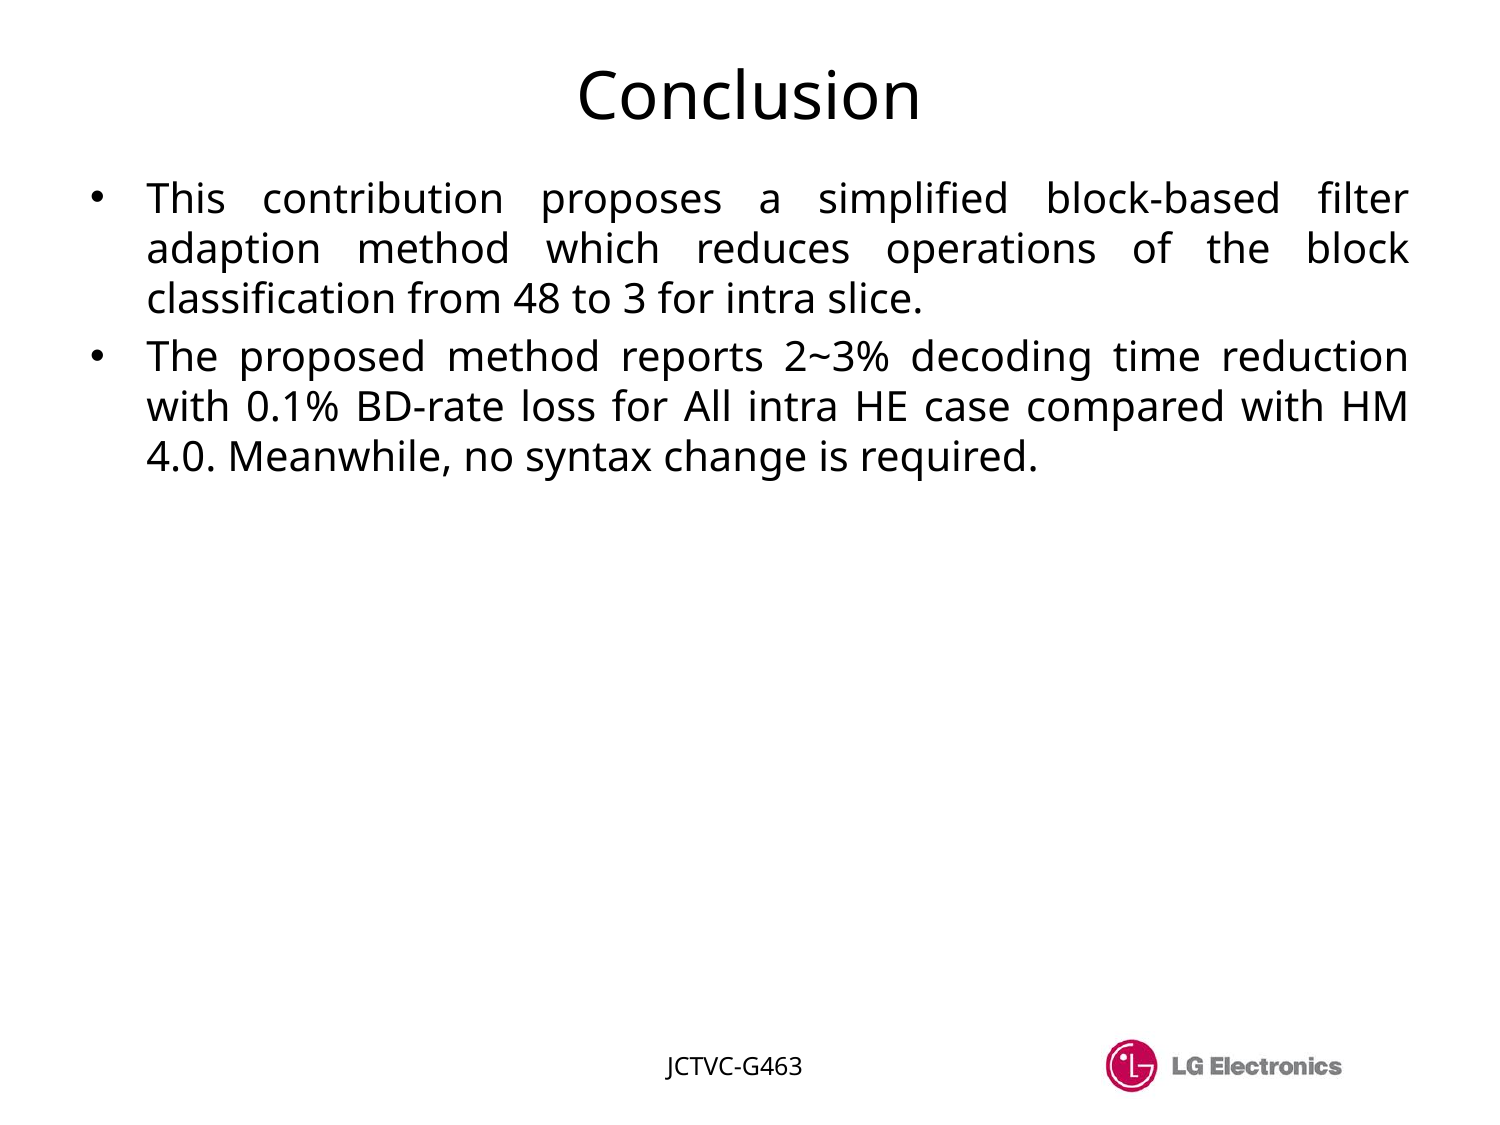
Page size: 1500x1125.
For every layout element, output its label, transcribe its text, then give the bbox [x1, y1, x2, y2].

list This contribution proposes a simplified block-based filter adaption method which reduces operations of the block classification from 48 to 3 for intra slice. The proposed method reports 2~3% decoding time reduction with 0.1% BD-rate loss for All intra HE case compared with HM 4.0. Meanwhile, no syntax change is required. [75, 164, 1425, 1005]
picture [1101, 1031, 1347, 1099]
title Conclusion [75, 45, 1425, 141]
